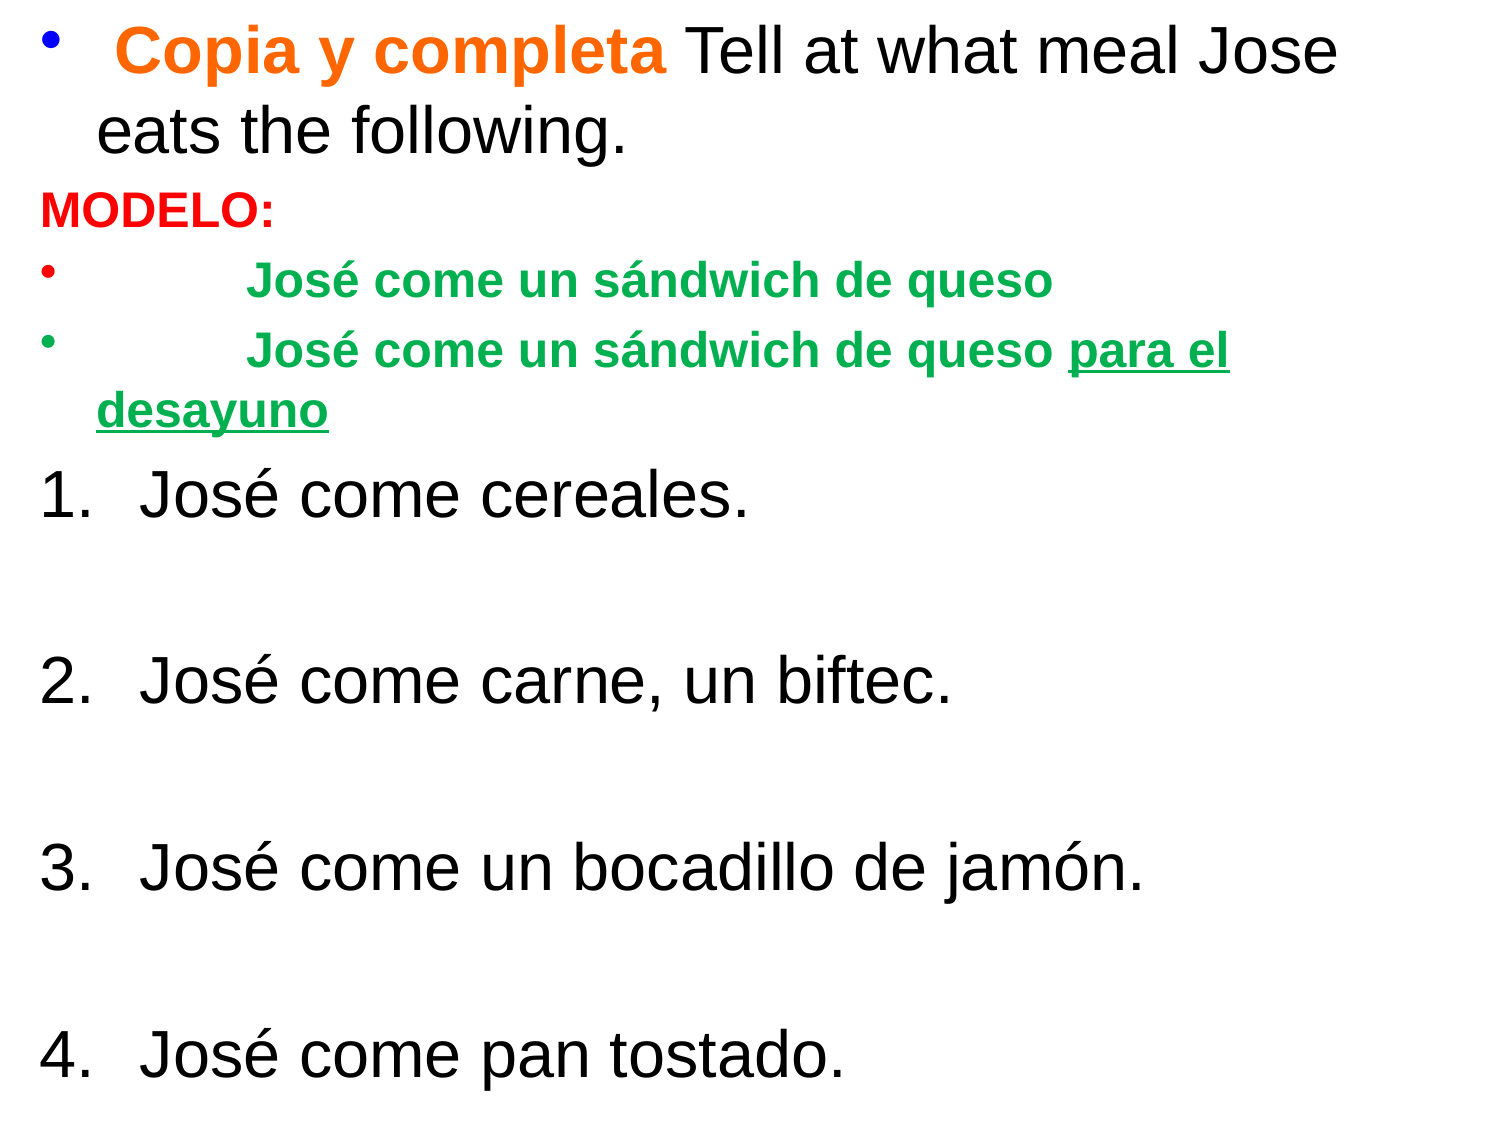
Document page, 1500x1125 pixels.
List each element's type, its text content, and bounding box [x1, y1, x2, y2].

text_box Copia y completa Tell at what meal Jose eats the following. MODELO: José come un sándwich de queso José come un sándwich de queso para el desayuno José come cereales. José come carne, un biftec. José come un bocadillo de jamón. José come pan tostado. [24, 0, 1482, 788]
